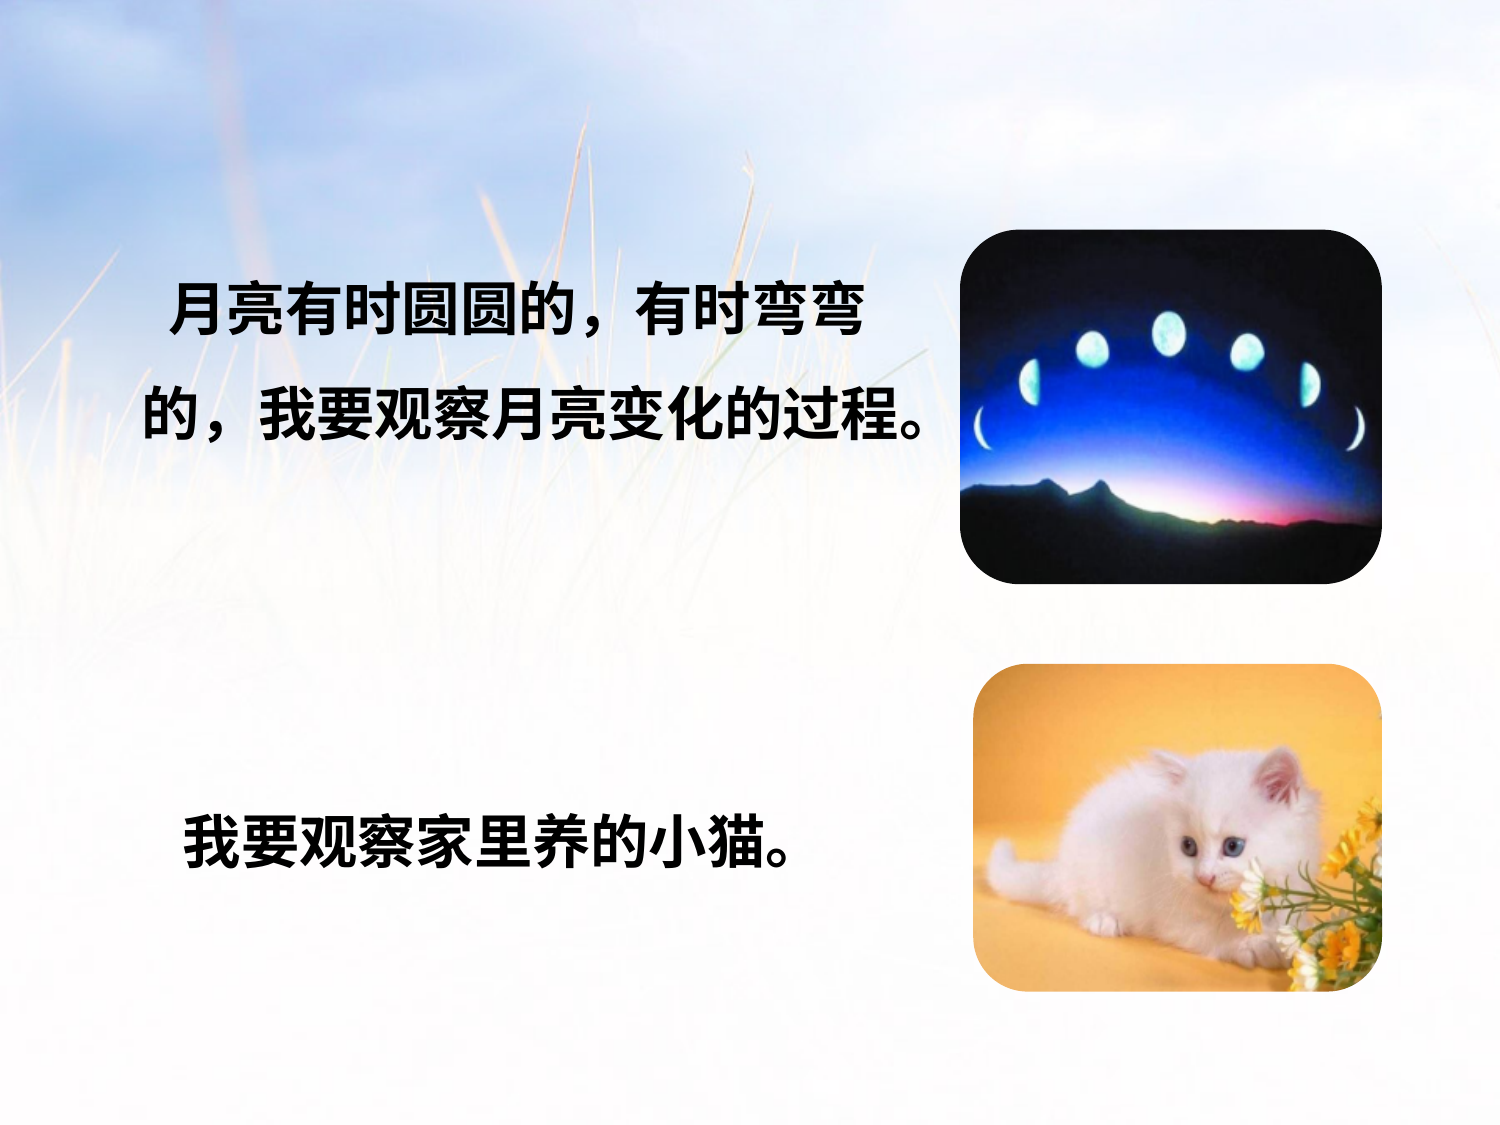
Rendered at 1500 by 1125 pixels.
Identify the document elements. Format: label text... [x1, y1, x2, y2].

text_box 月亮有时圆圆的，有时弯弯的，我要观察月亮变化的过程。 [127, 229, 922, 455]
text_box 我要观察家里养的小猫。 [168, 763, 839, 883]
picture [0, 0, 1500, 1125]
